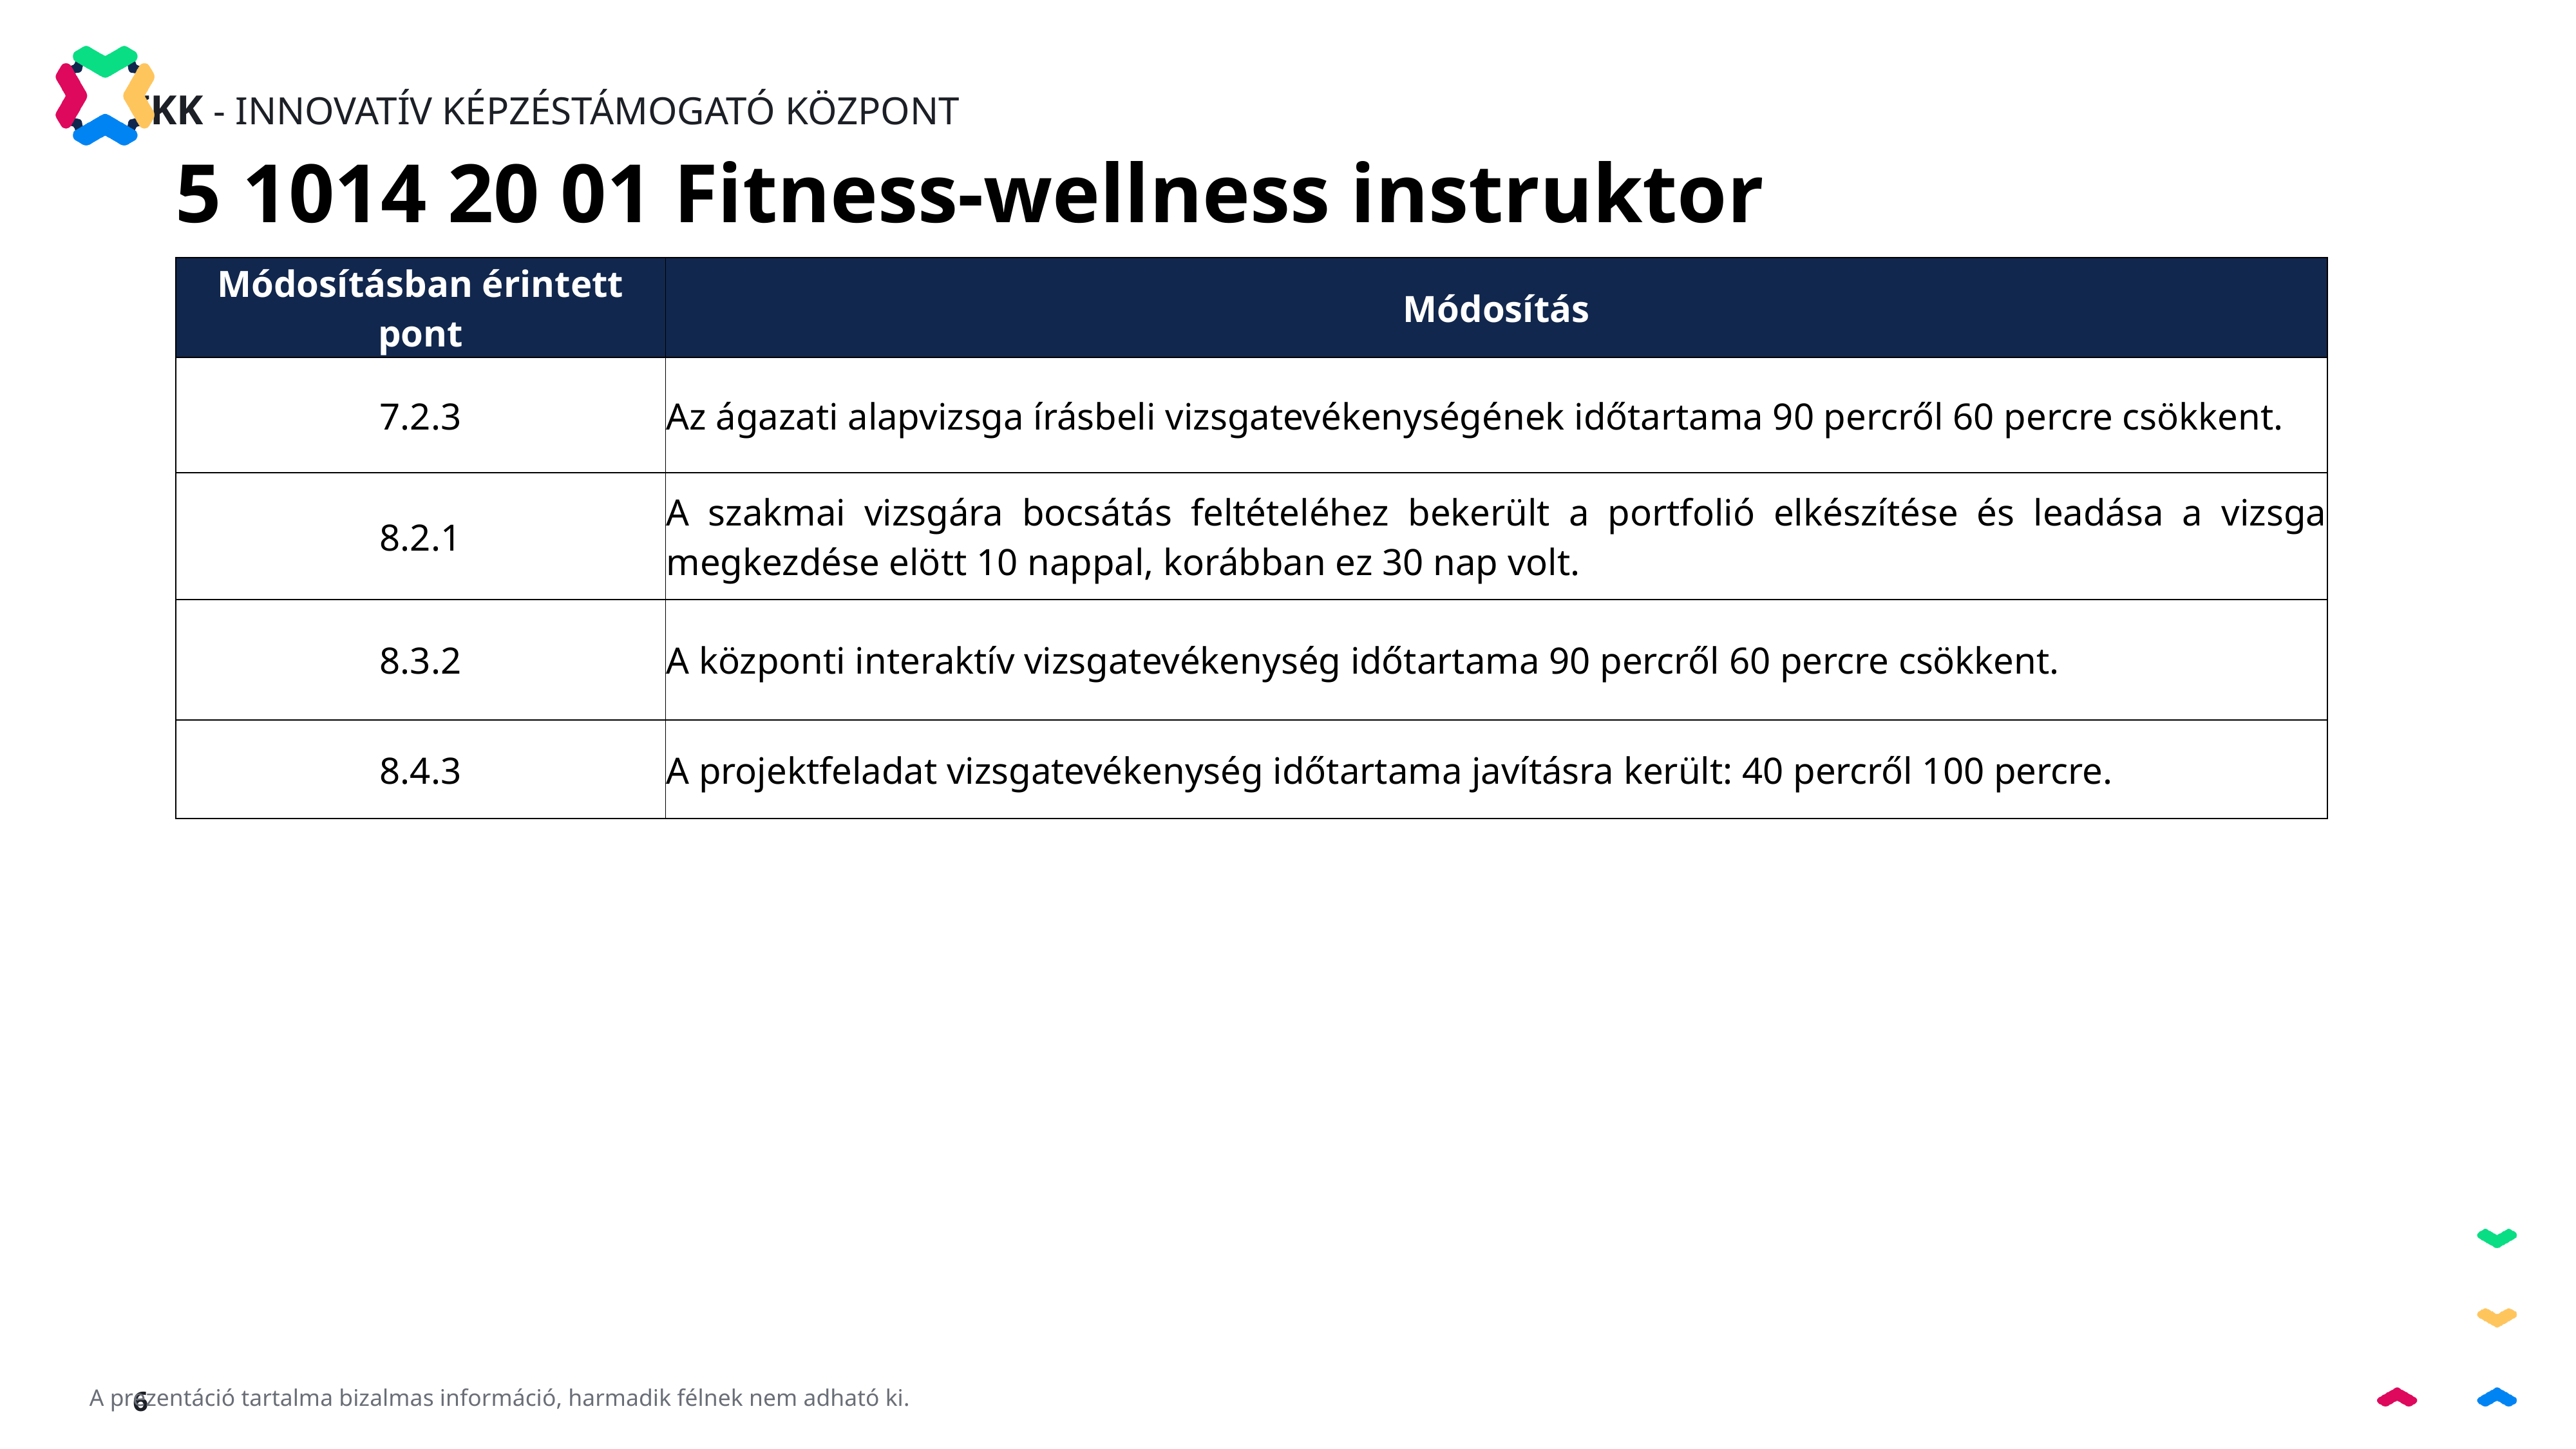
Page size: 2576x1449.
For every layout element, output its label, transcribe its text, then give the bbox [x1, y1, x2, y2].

table_header Módosítás [666, 258, 2327, 357]
list 5 1014 20 01 Fitness-wellness instruktor [175, 142, 2294, 238]
table_cell A szakmai vizsgára bocsátás feltételéhez bekerült a portfolió elkészítése és leadása a vizsga megkezdése elött 10 nappal, korábban ez 30 nap volt. [666, 473, 2327, 599]
picture [55, 46, 155, 146]
table_cell 8.3.2 [176, 600, 665, 719]
table_cell A központi interaktív vizsgatevékenység időtartama 90 percről 60 percre csökkent. [666, 600, 2327, 719]
table_cell A projektfeladat vizsgatevékenység időtartama javításra került: 40 percről 100 percre. [666, 721, 2327, 818]
table_cell Az ágazati alapvizsga írásbeli vizsgatevékenységének időtartama 90 percről 60 percre csökkent. [666, 358, 2327, 472]
table_cell 7.2.3 [176, 358, 665, 472]
picture [2377, 1229, 2517, 1406]
table_cell 8.4.3 [176, 721, 665, 818]
table_header Módosításban érintett pont [176, 258, 665, 357]
table_cell 8.2.1 [176, 473, 665, 599]
